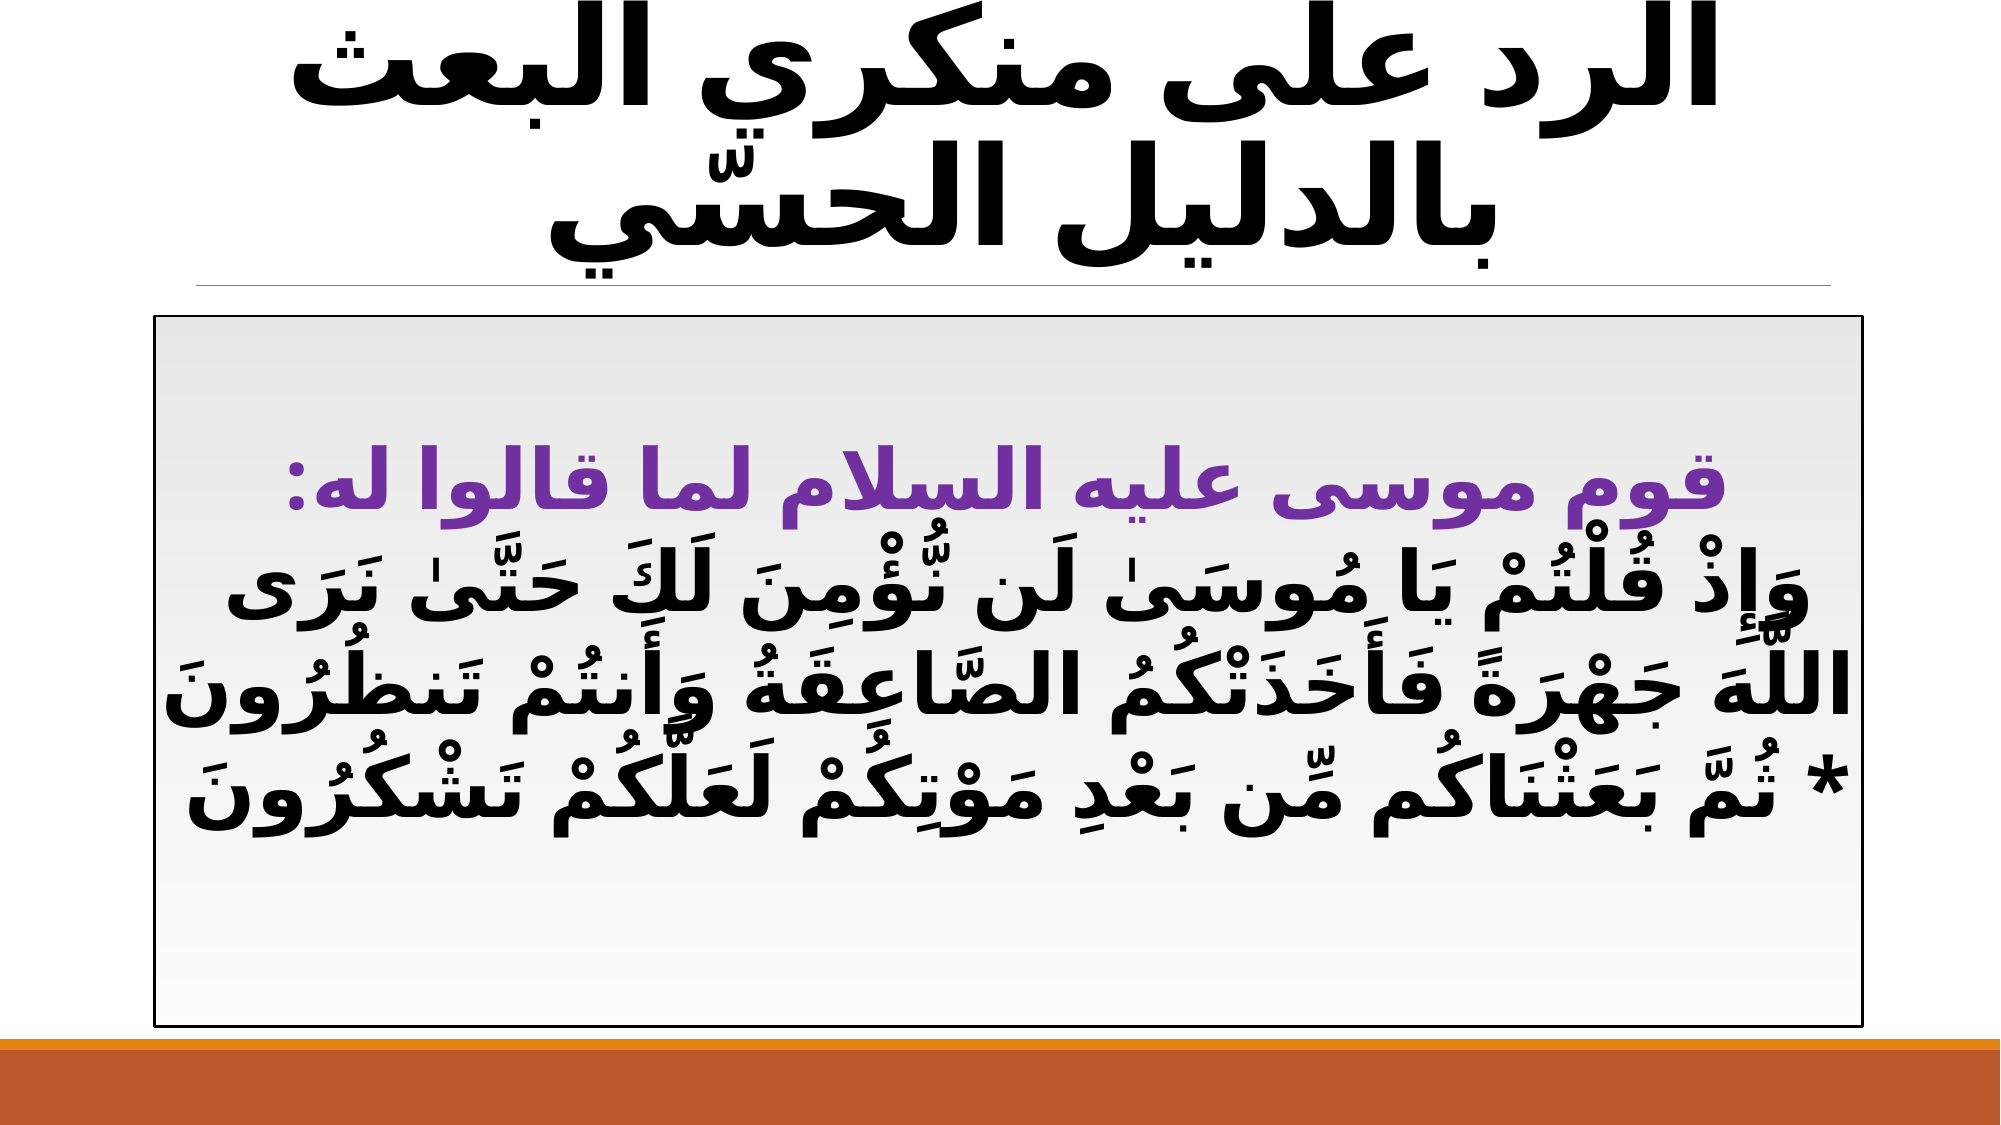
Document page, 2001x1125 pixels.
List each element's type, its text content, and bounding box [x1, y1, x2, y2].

list قوم موسى عليه السلام لما قالوا له: وَإِذْ قُلْتُمْ يَا مُوسَىٰ لَن نُّؤْمِنَ لَكَ حَتَّىٰ نَرَى اللَّهَ جَهْرَةً فَأَخَذَتْكُمُ الصَّاعِقَةُ وَأَنتُمْ تَنظُرُونَ * ثُمَّ بَعَثْنَاكُم مِّن بَعْدِ مَوْتِكُمْ لَعَلَّكُمْ تَشْكُرُونَ [153, 315, 1864, 1028]
title الرد على منكري البعث بالدليل الحسّي [120, 44, 1896, 281]
